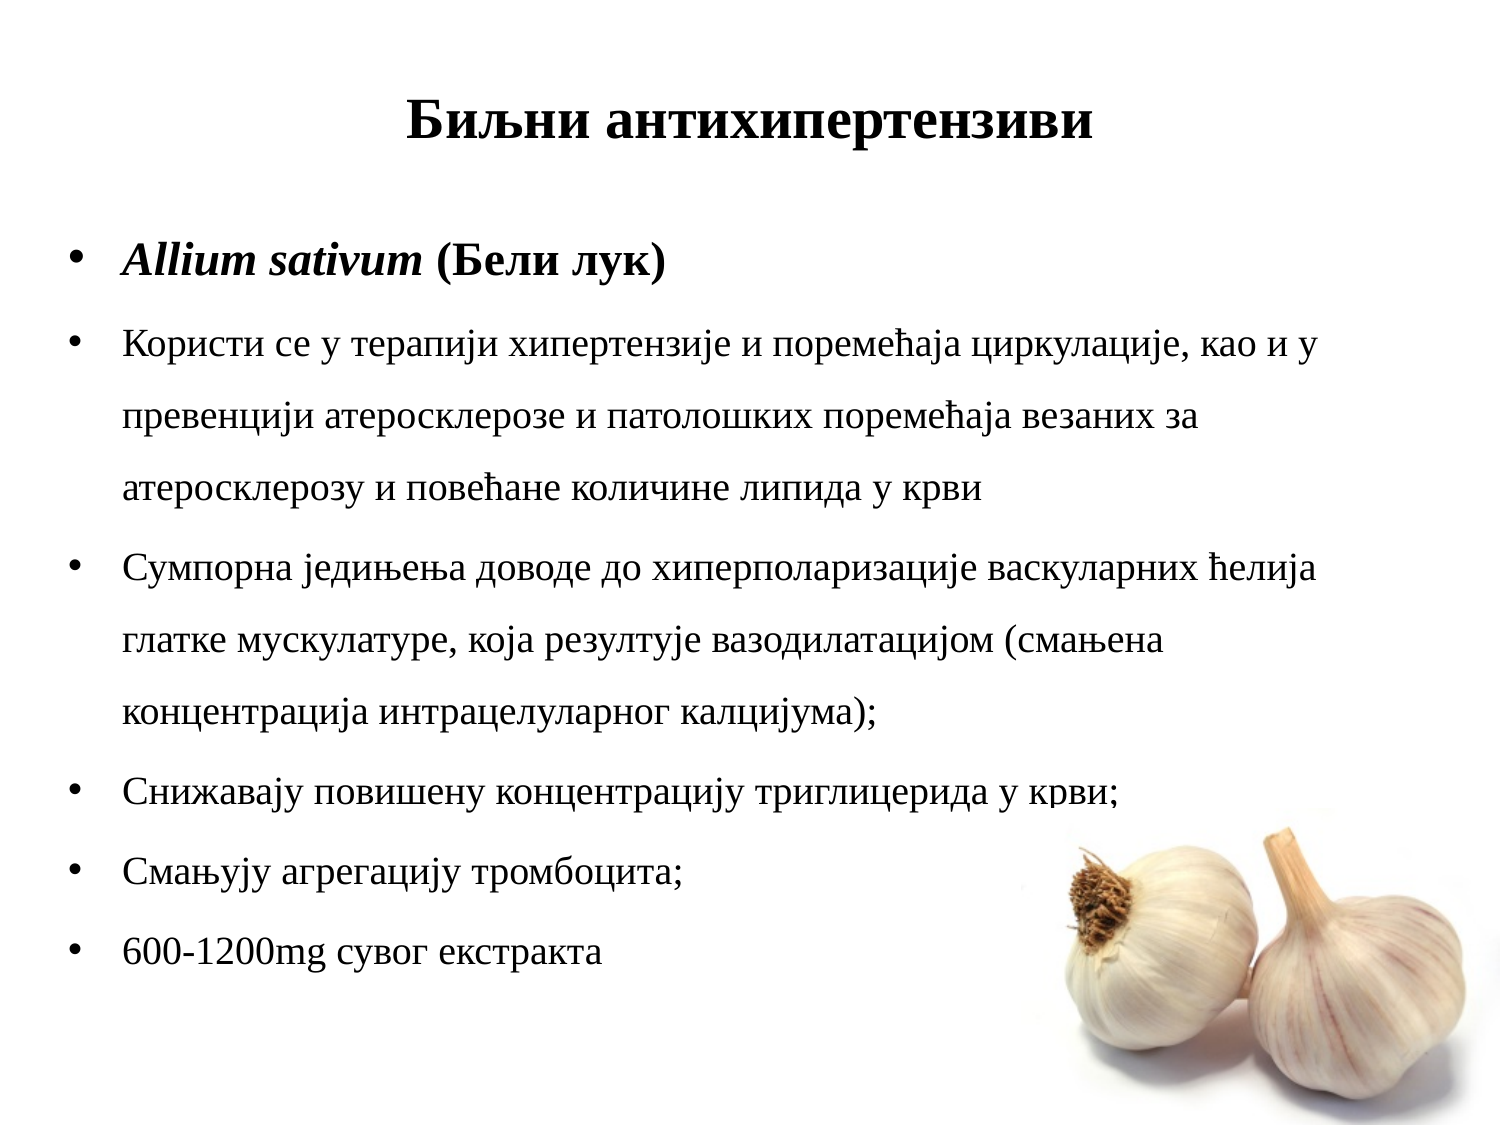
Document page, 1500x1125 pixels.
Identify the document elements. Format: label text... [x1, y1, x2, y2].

picture [1021, 807, 1500, 1125]
list Allium sativum (Бели лук) Користи се у терапији хипертензије и поремећаја циркулације, као и у превенцији атеросклерозе и патолошких поремећаја везаних за атеросклерозу и повећане количине липида у крви Сумпорна једињења доводе до хиперполаризације васкуларних ћелија глатке мускулатуре, која резултује вазодилатацијом (смањена концентрација интрацелуларног калцијума); Снижавају повишену концентрацију триглицерида у крви; Смањују агрегацију тромбоцита; 600-1200mg сувог екстракта [53, 190, 1404, 988]
title Биљни антихипертензиви [75, 45, 1425, 185]
